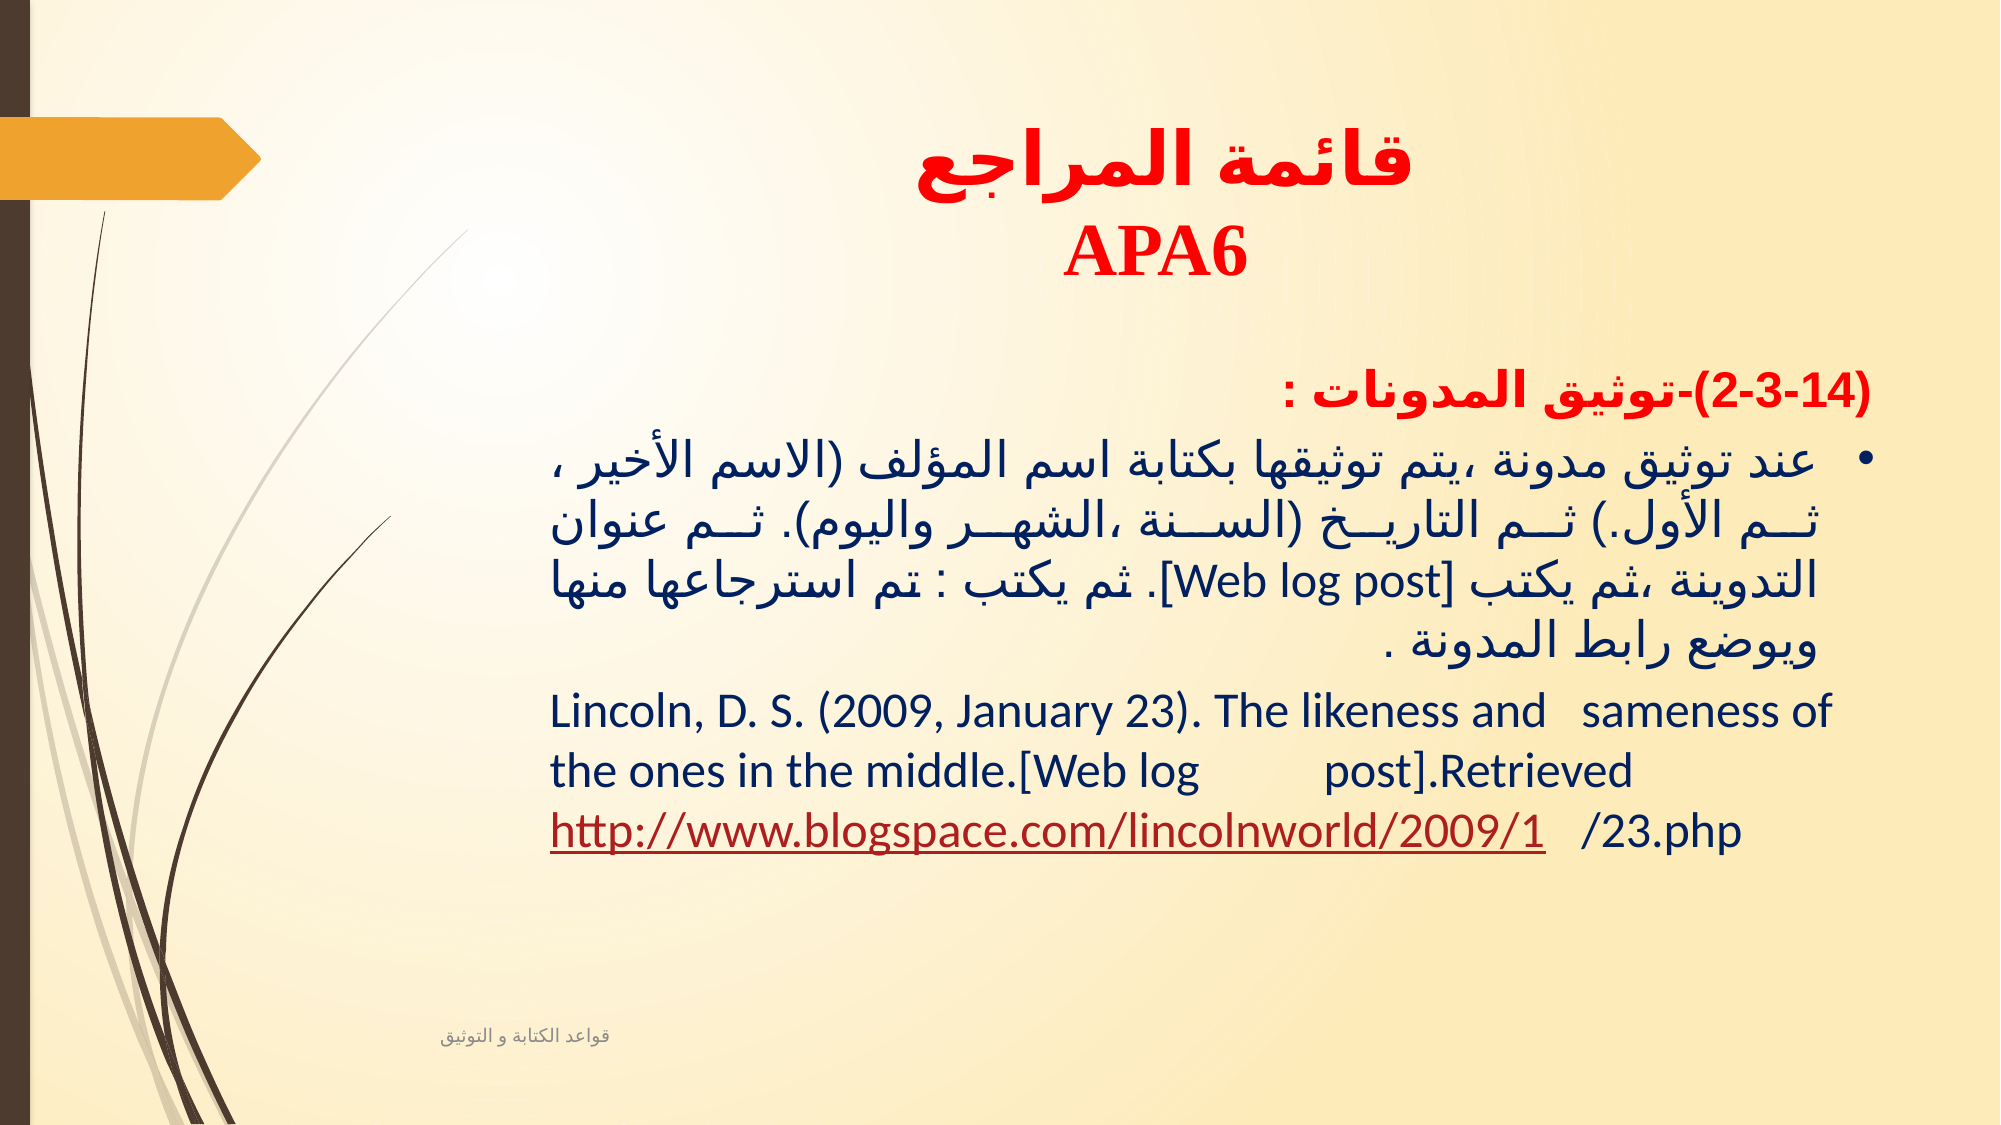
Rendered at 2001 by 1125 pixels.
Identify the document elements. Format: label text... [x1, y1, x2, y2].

title قائمة المراجع APA6 [425, 102, 1888, 313]
list (2-3-14)-توثيق المدونات : عند توثيق مدونة ،يتم توثيقها بكتابة اسم المؤلف (الاسم الأخير ، ثم الأول.) ثم التاريخ (السنة ،الشهر واليوم). ثم عنوان التدوينة ،ثم يكتب [Web log post]. ثم يكتب : تم استرجاعها منها ويوضع رابط المدونة . Lincoln, D. S. (2009, January 23). The likeness and sameness of the ones in the middle.[Web log post].Retrieved http://www.blogspace.com/lincolnworld/2009/1 /23.php [534, 350, 1888, 1087]
footer قواعد الكتابة و التوثيق [424, 1006, 1675, 1067]
